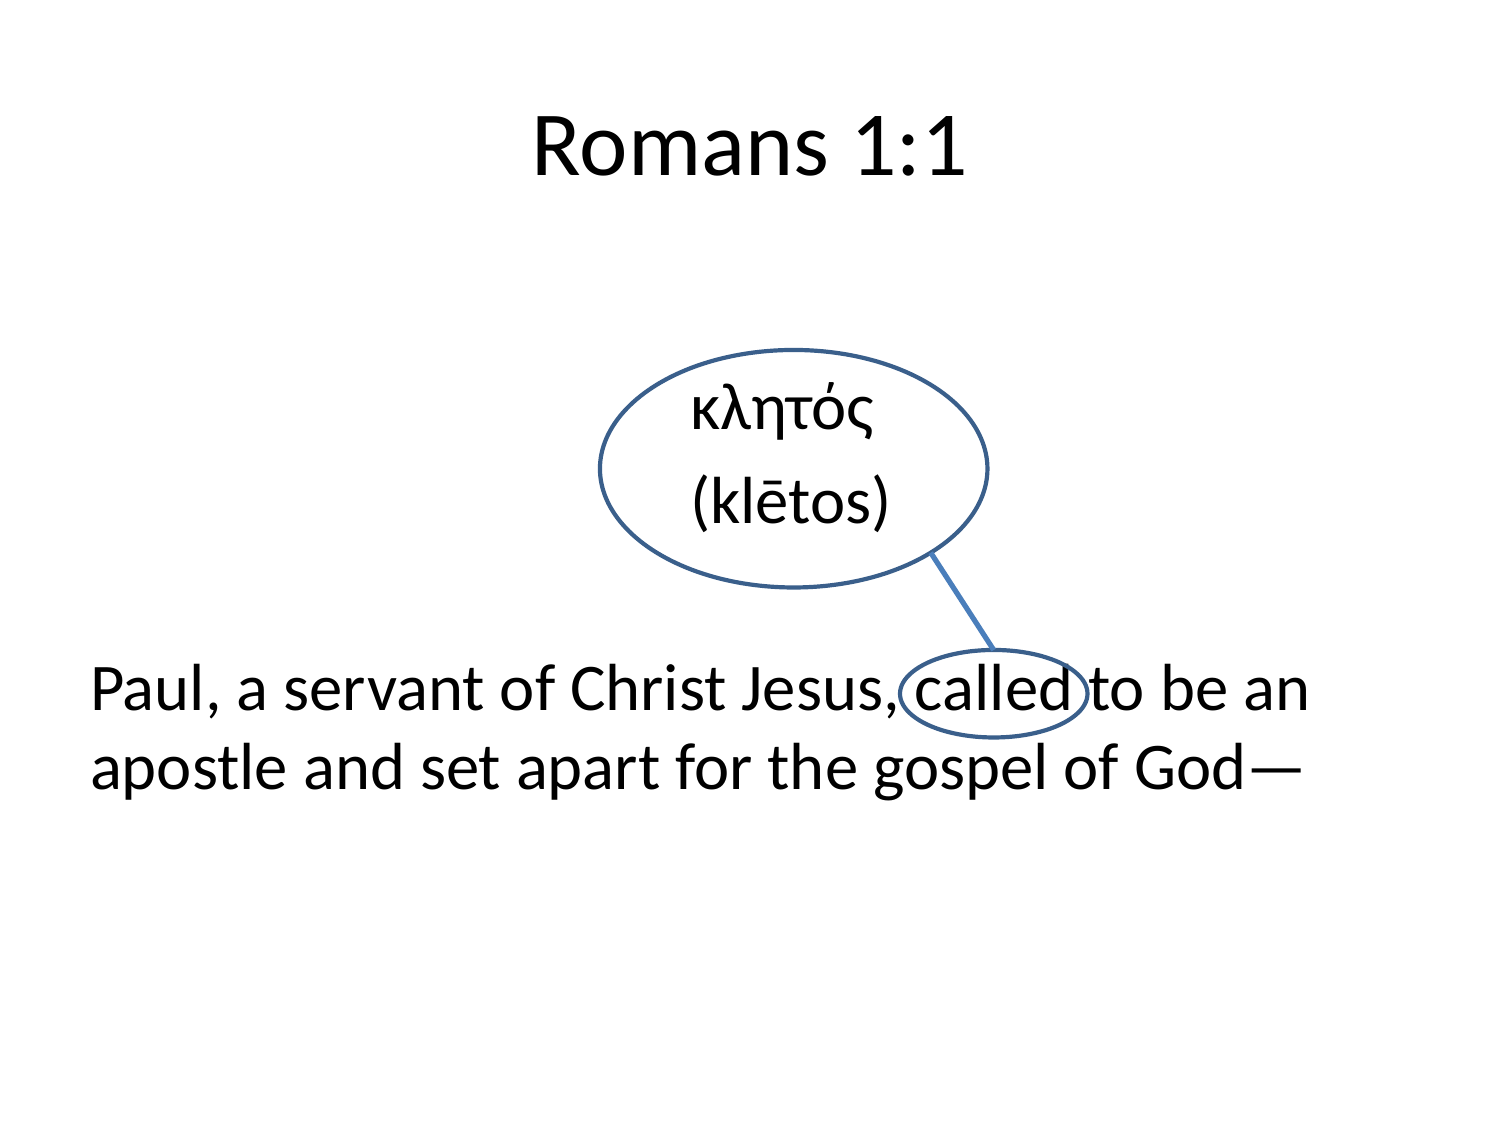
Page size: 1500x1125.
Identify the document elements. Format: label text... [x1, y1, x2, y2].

text_box [897, 647, 1090, 740]
text_box [597, 347, 990, 590]
list κλητός (klētos) Paul, a servant of Christ Jesus, called to be an apostle and set apart for the gospel of God— [75, 262, 1425, 1005]
title Romans 1:1 [75, 45, 1425, 233]
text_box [930, 552, 994, 651]
